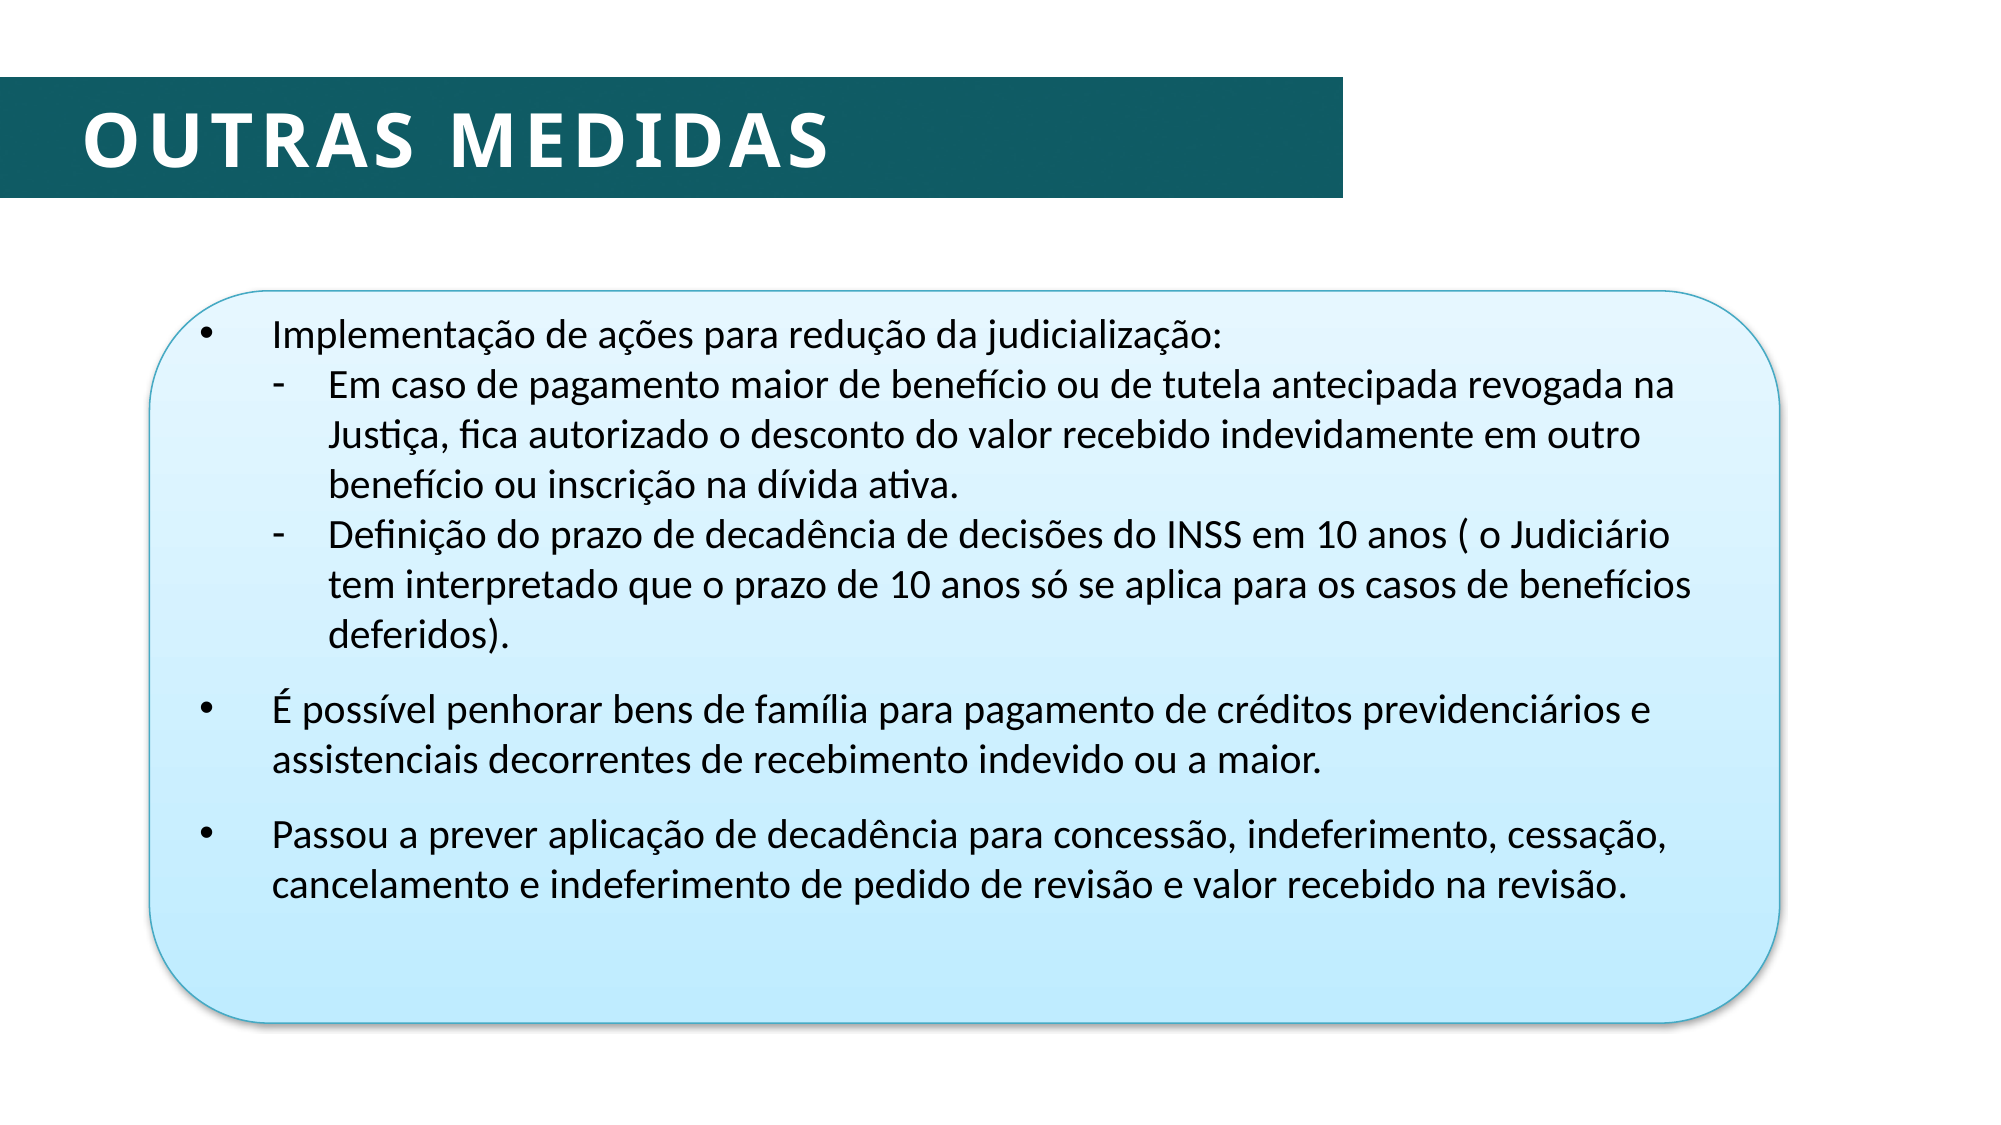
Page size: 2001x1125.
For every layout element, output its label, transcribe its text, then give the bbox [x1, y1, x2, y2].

picture [0, 77, 1343, 198]
text_box Implementação de ações para redução da judicialização: Em caso de pagamento maior de benefício ou de tutela antecipada revogada na Justiça, fica autorizado o desconto do valor recebido indevidamente em outro benefício ou inscrição na dívida ativa. Definição do prazo de decadência de decisões do INSS em 10 anos ( o Judiciário tem interpretado que o prazo de 10 anos só se aplica para os casos de benefícios deferidos). É possível penhorar bens de família para pagamento de créditos previdenciários e assistenciais decorrentes de recebimento indevido ou a maior. Passou a prever aplicação de decadência para concessão, indeferimento, cessação, cancelamento e indeferimento de pedido de revisão e valor recebido na revisão. [148, 290, 1781, 1024]
title Outras Medidas [66, 13, 1410, 262]
